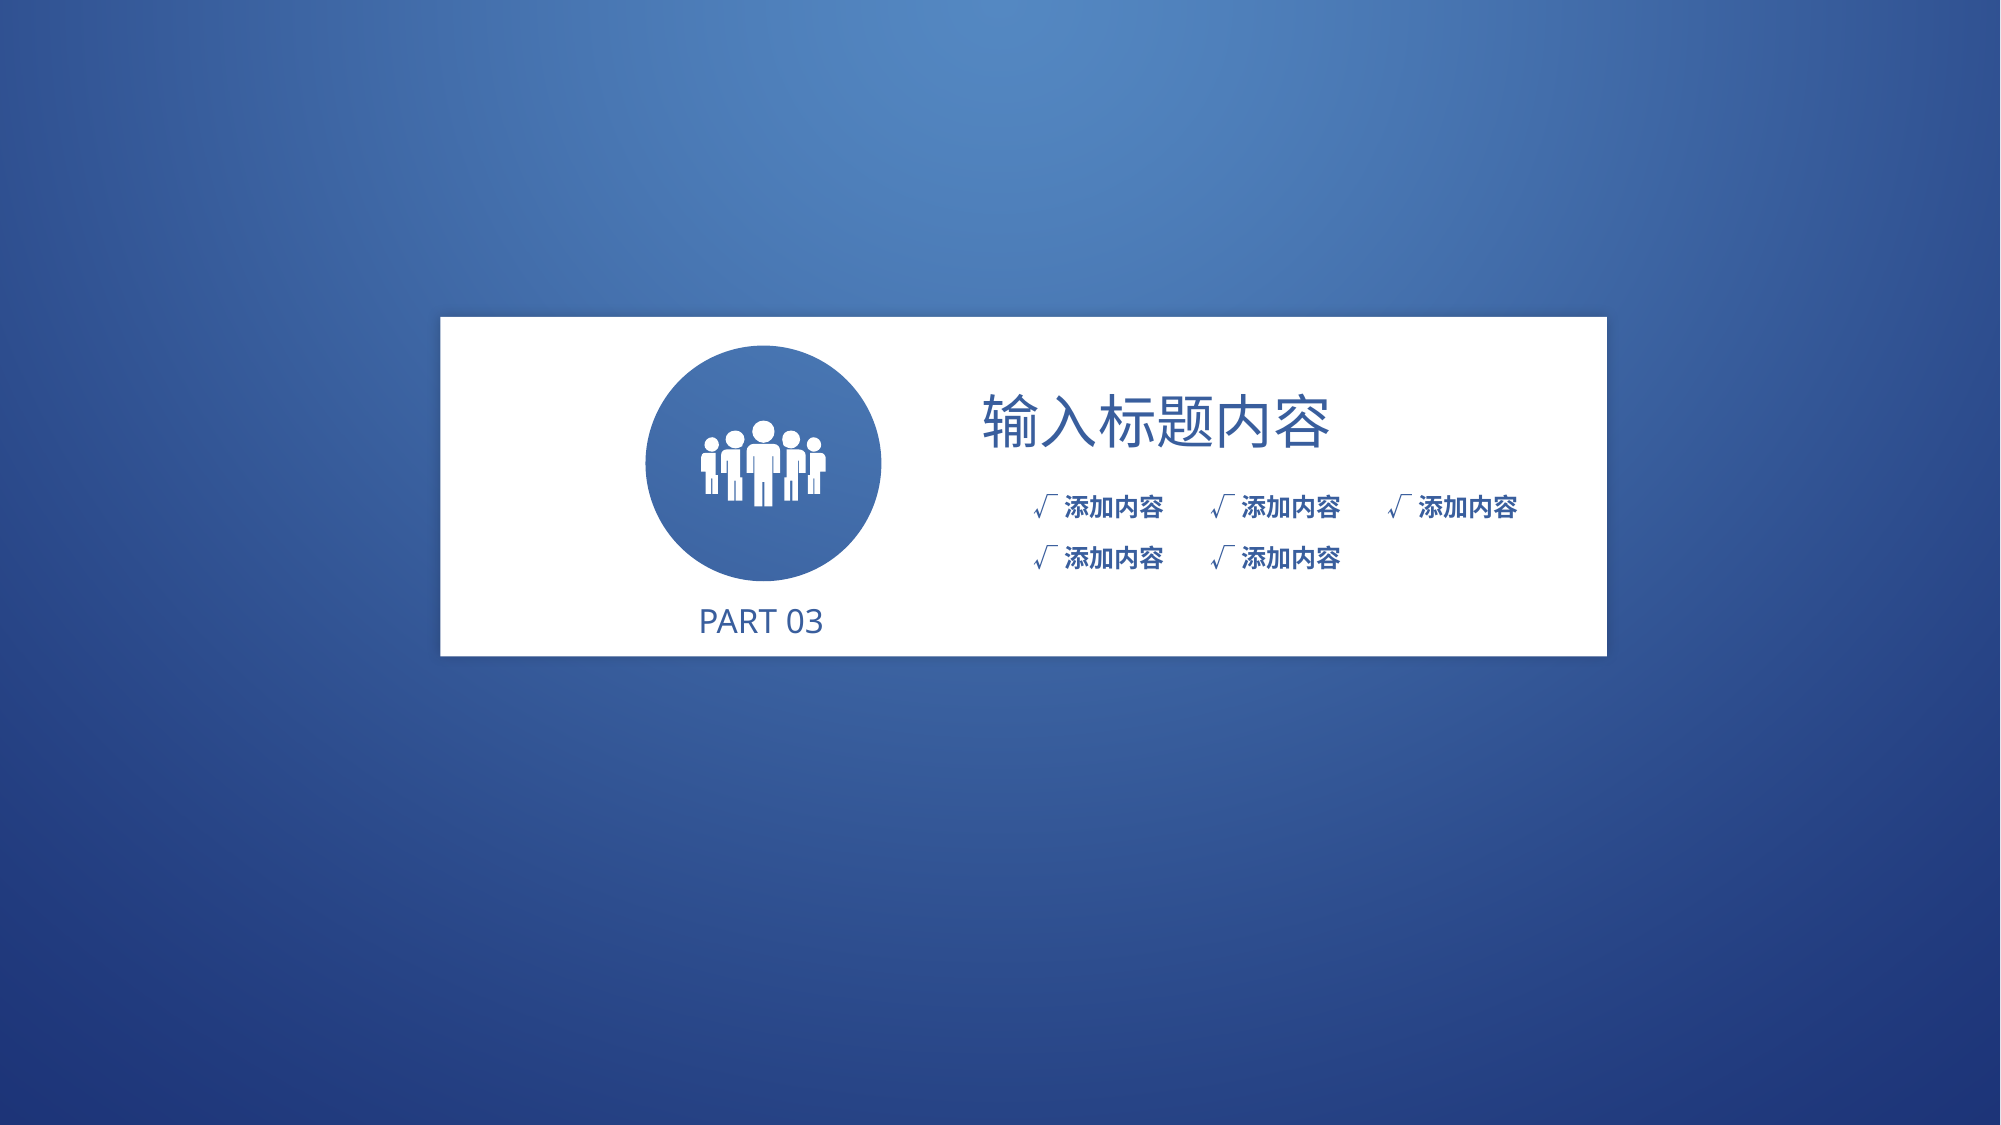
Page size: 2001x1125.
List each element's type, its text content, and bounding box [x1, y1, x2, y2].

text_box √添加内容 [1023, 486, 1200, 527]
text_box PART 03 [698, 600, 847, 640]
text_box √添加内容 [1200, 538, 1403, 578]
text_box [439, 316, 1608, 657]
text_box √添加内容 [1023, 538, 1200, 578]
picture [0, 0, 2001, 1125]
text_box 输入标题内容 [967, 377, 1577, 463]
text_box √添加内容 [1200, 486, 1363, 527]
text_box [645, 345, 882, 582]
text_box √添加内容 [1378, 486, 1547, 527]
